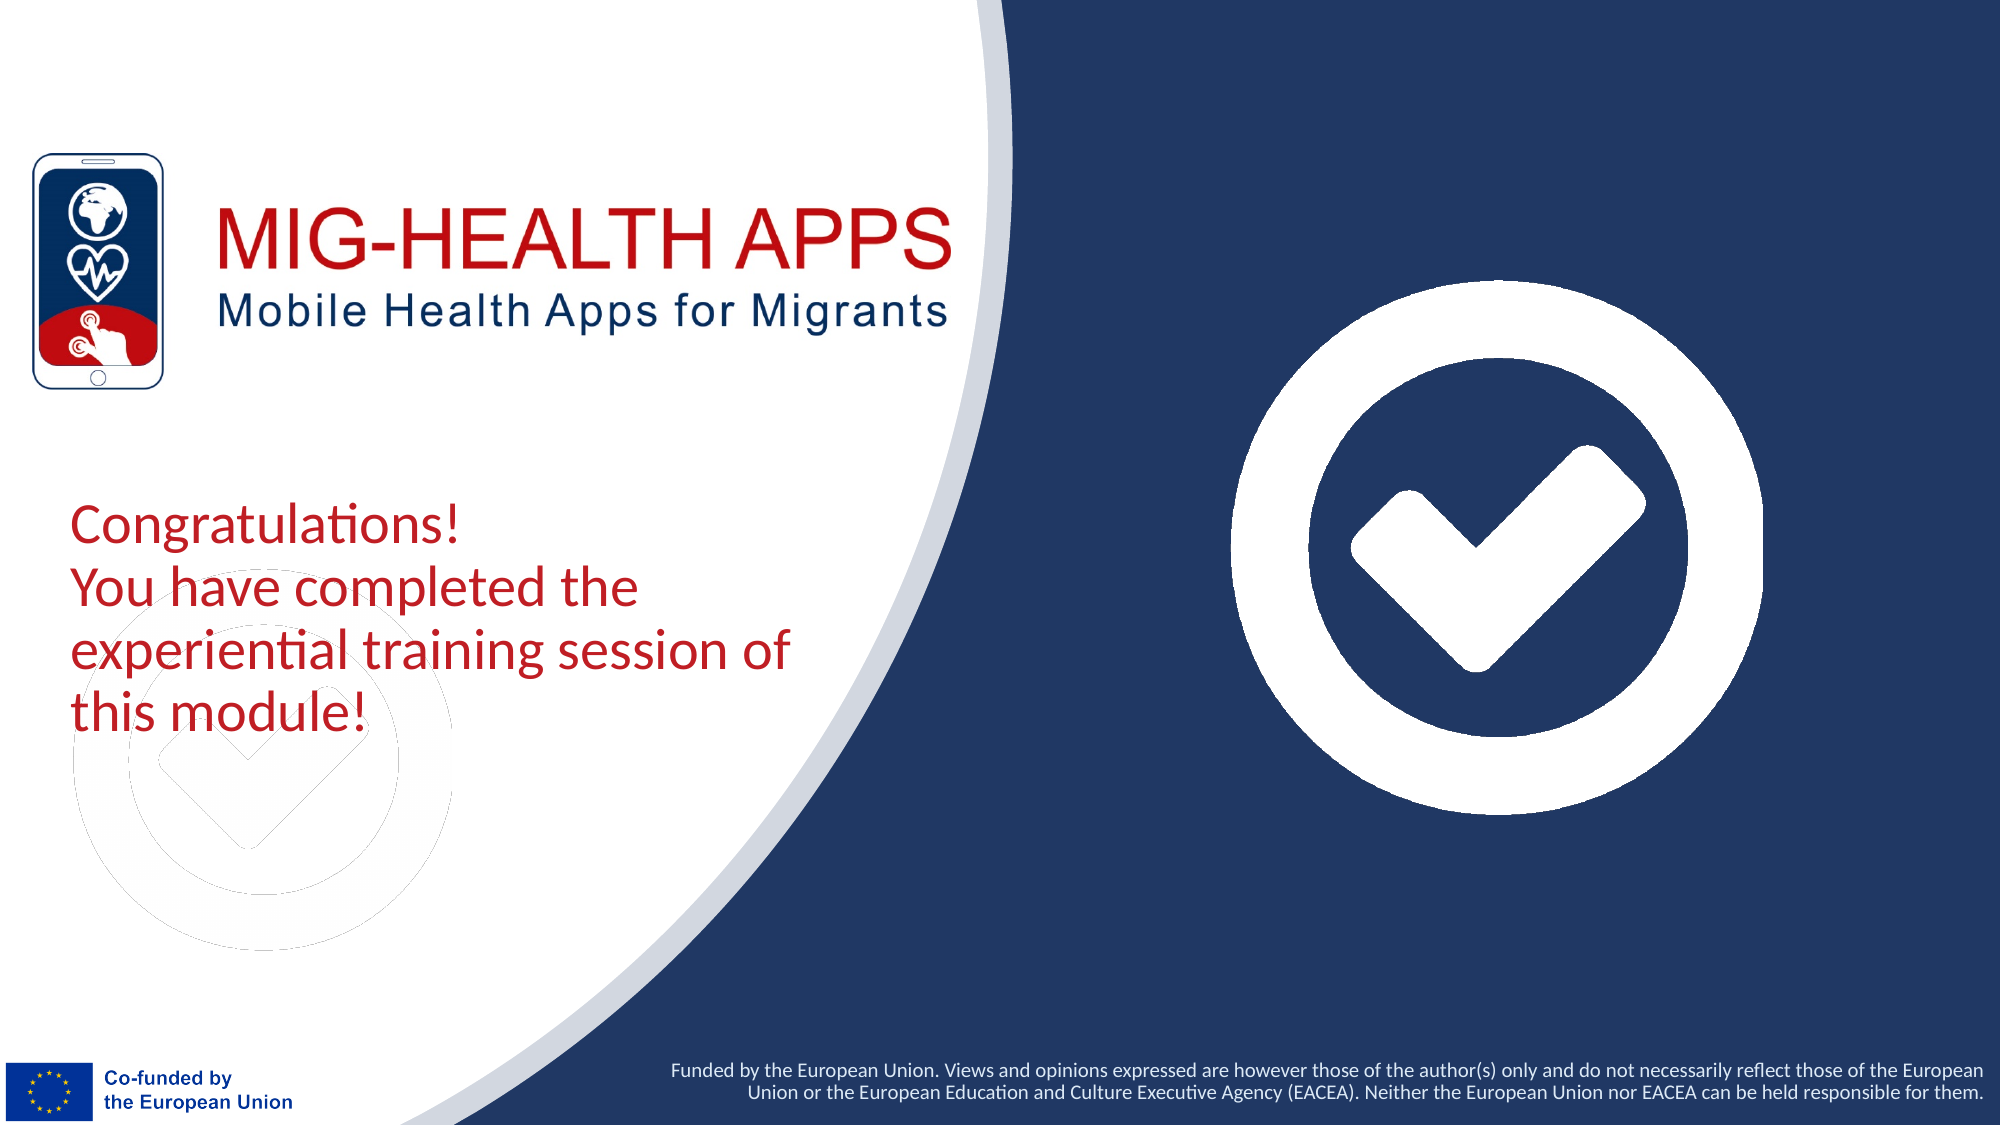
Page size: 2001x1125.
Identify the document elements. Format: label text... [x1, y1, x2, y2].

text_box Congratulations! You have completed the experiential training session of this module! [55, 479, 882, 759]
picture [1, 1058, 304, 1125]
text_box [402, 759, 838, 1125]
text_box Funded by the European Union. Views and opinions expressed are however those of the author(s) only and do not necessarily reflect those of the European Union or the European Education and Culture Executive Agency (EACEA). Neither the European Union nor EACEA can be held responsible for them. [639, 1029, 2000, 1125]
picture [32, 152, 952, 390]
picture [1226, 279, 1763, 816]
text_box [0, 0, 989, 1125]
text_box [882, 0, 1013, 683]
picture [70, 569, 452, 951]
